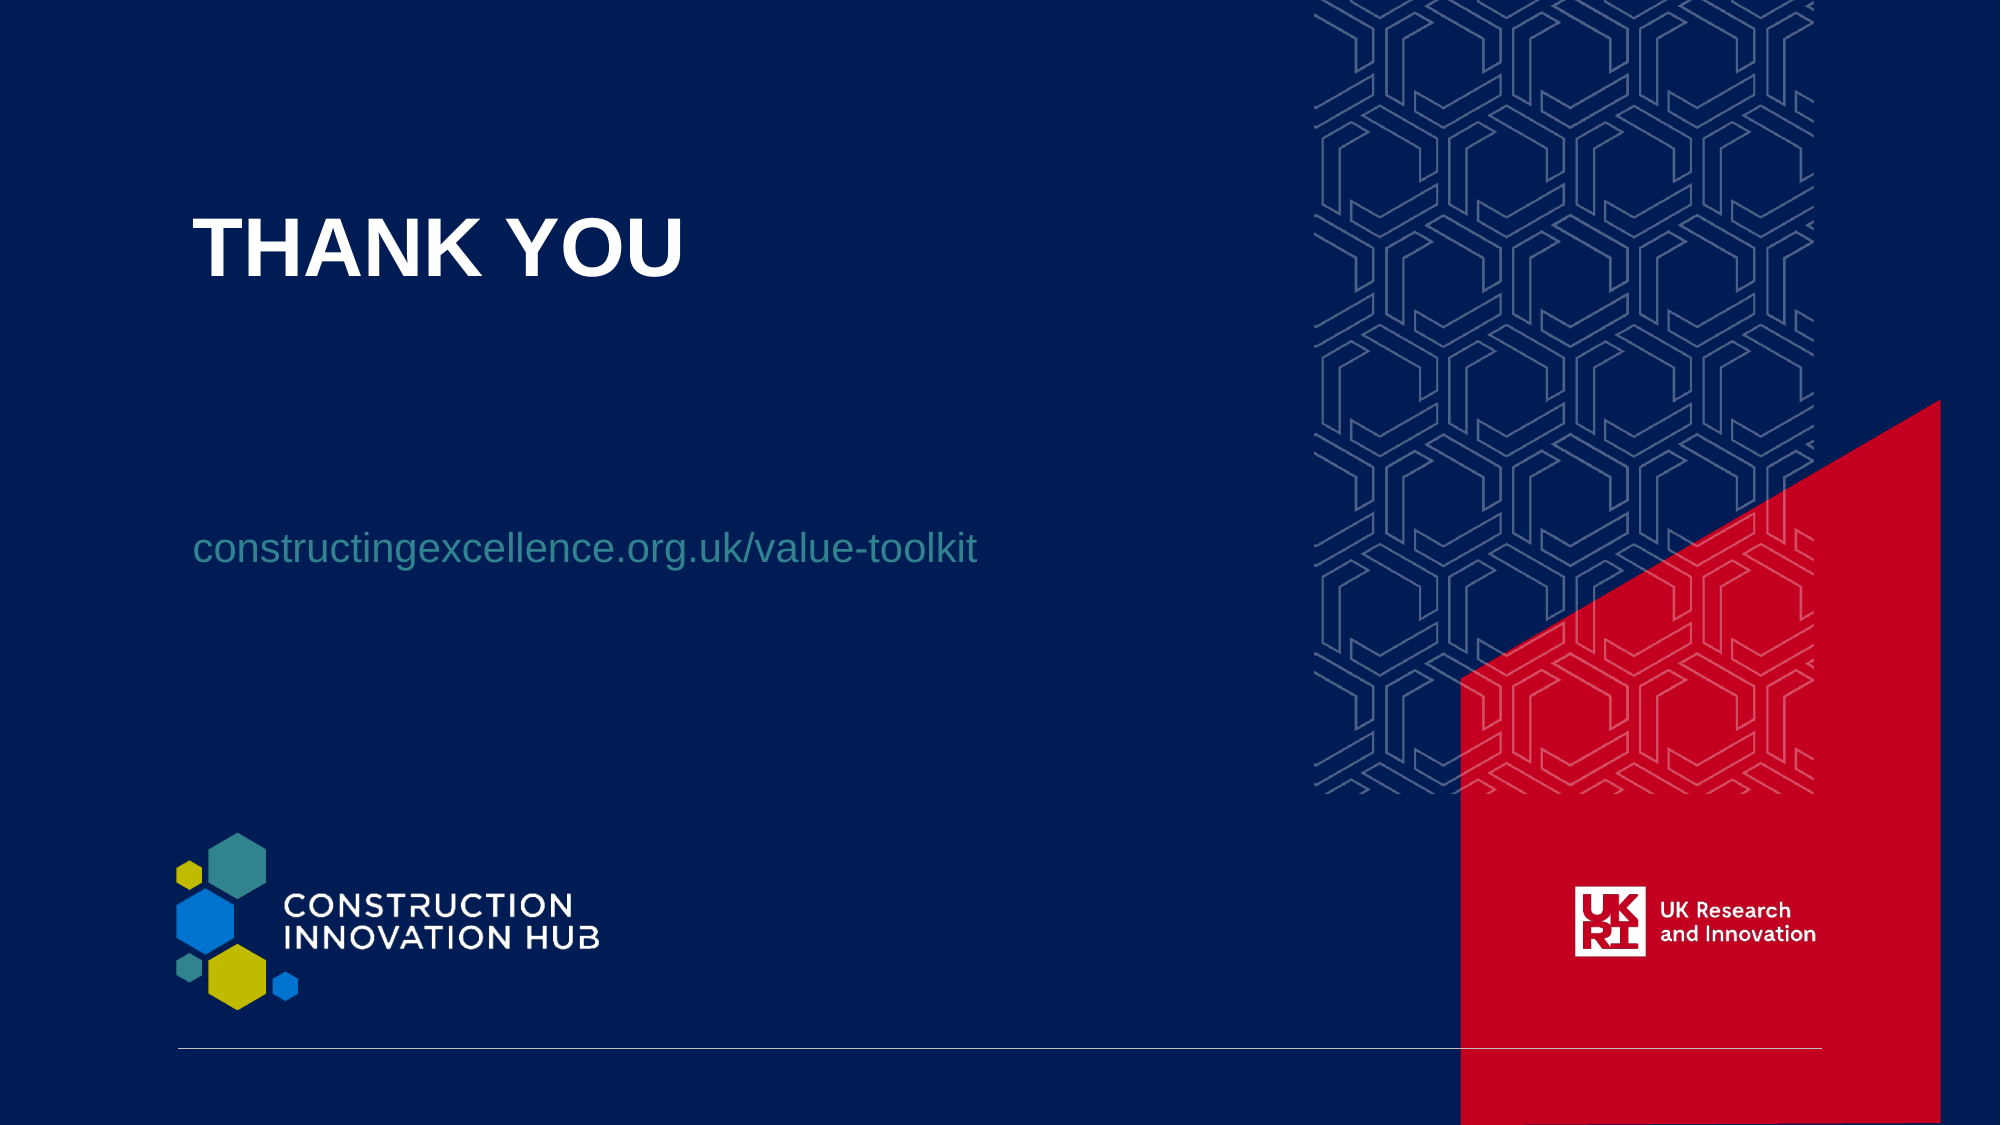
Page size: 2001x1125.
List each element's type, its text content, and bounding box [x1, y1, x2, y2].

picture [93, 827, 641, 1016]
text_box constructingexcellence.org.uk/value-toolkit [177, 362, 1191, 730]
text_box THANK YOU [177, 197, 1191, 342]
picture [1555, 827, 1899, 1016]
